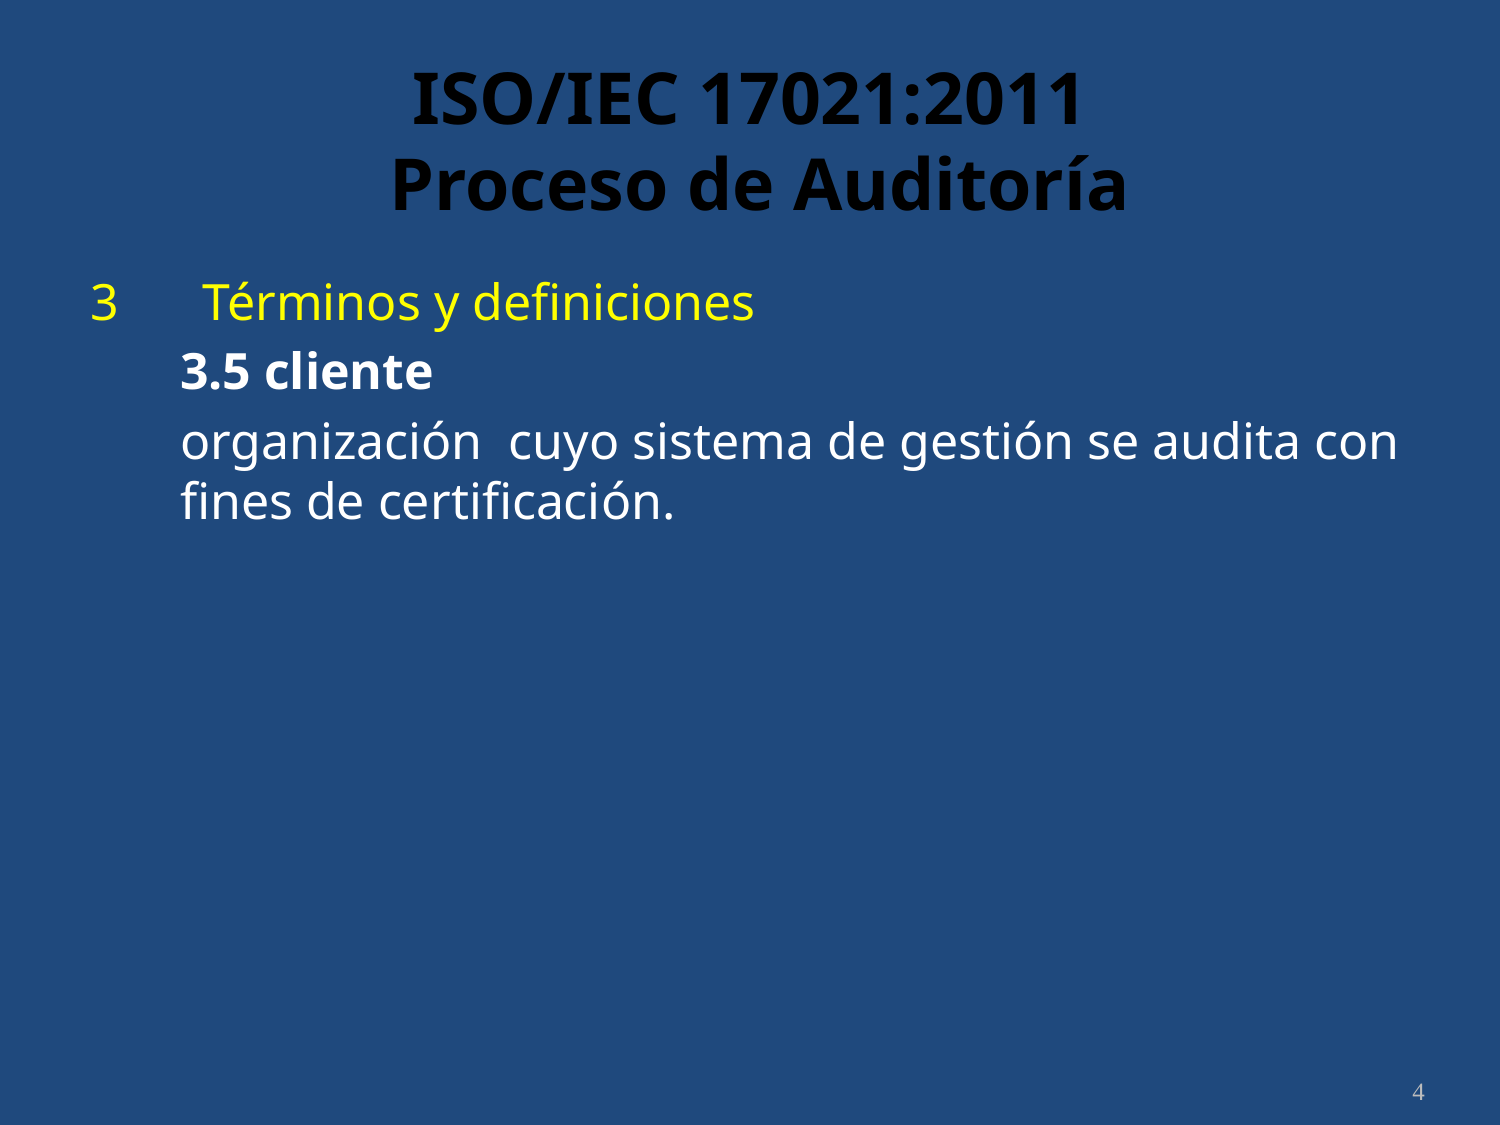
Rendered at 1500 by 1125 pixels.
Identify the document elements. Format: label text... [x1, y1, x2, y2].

list 3 Términos y definiciones 3.5 cliente organización cuyo sistema de gestión se audita con fines de certificación. [74, 262, 1426, 1036]
slide_number 4 [1299, 1052, 1425, 1113]
title ISO/IEC 17021:2011 Proceso de Auditoría [75, 45, 1425, 233]
